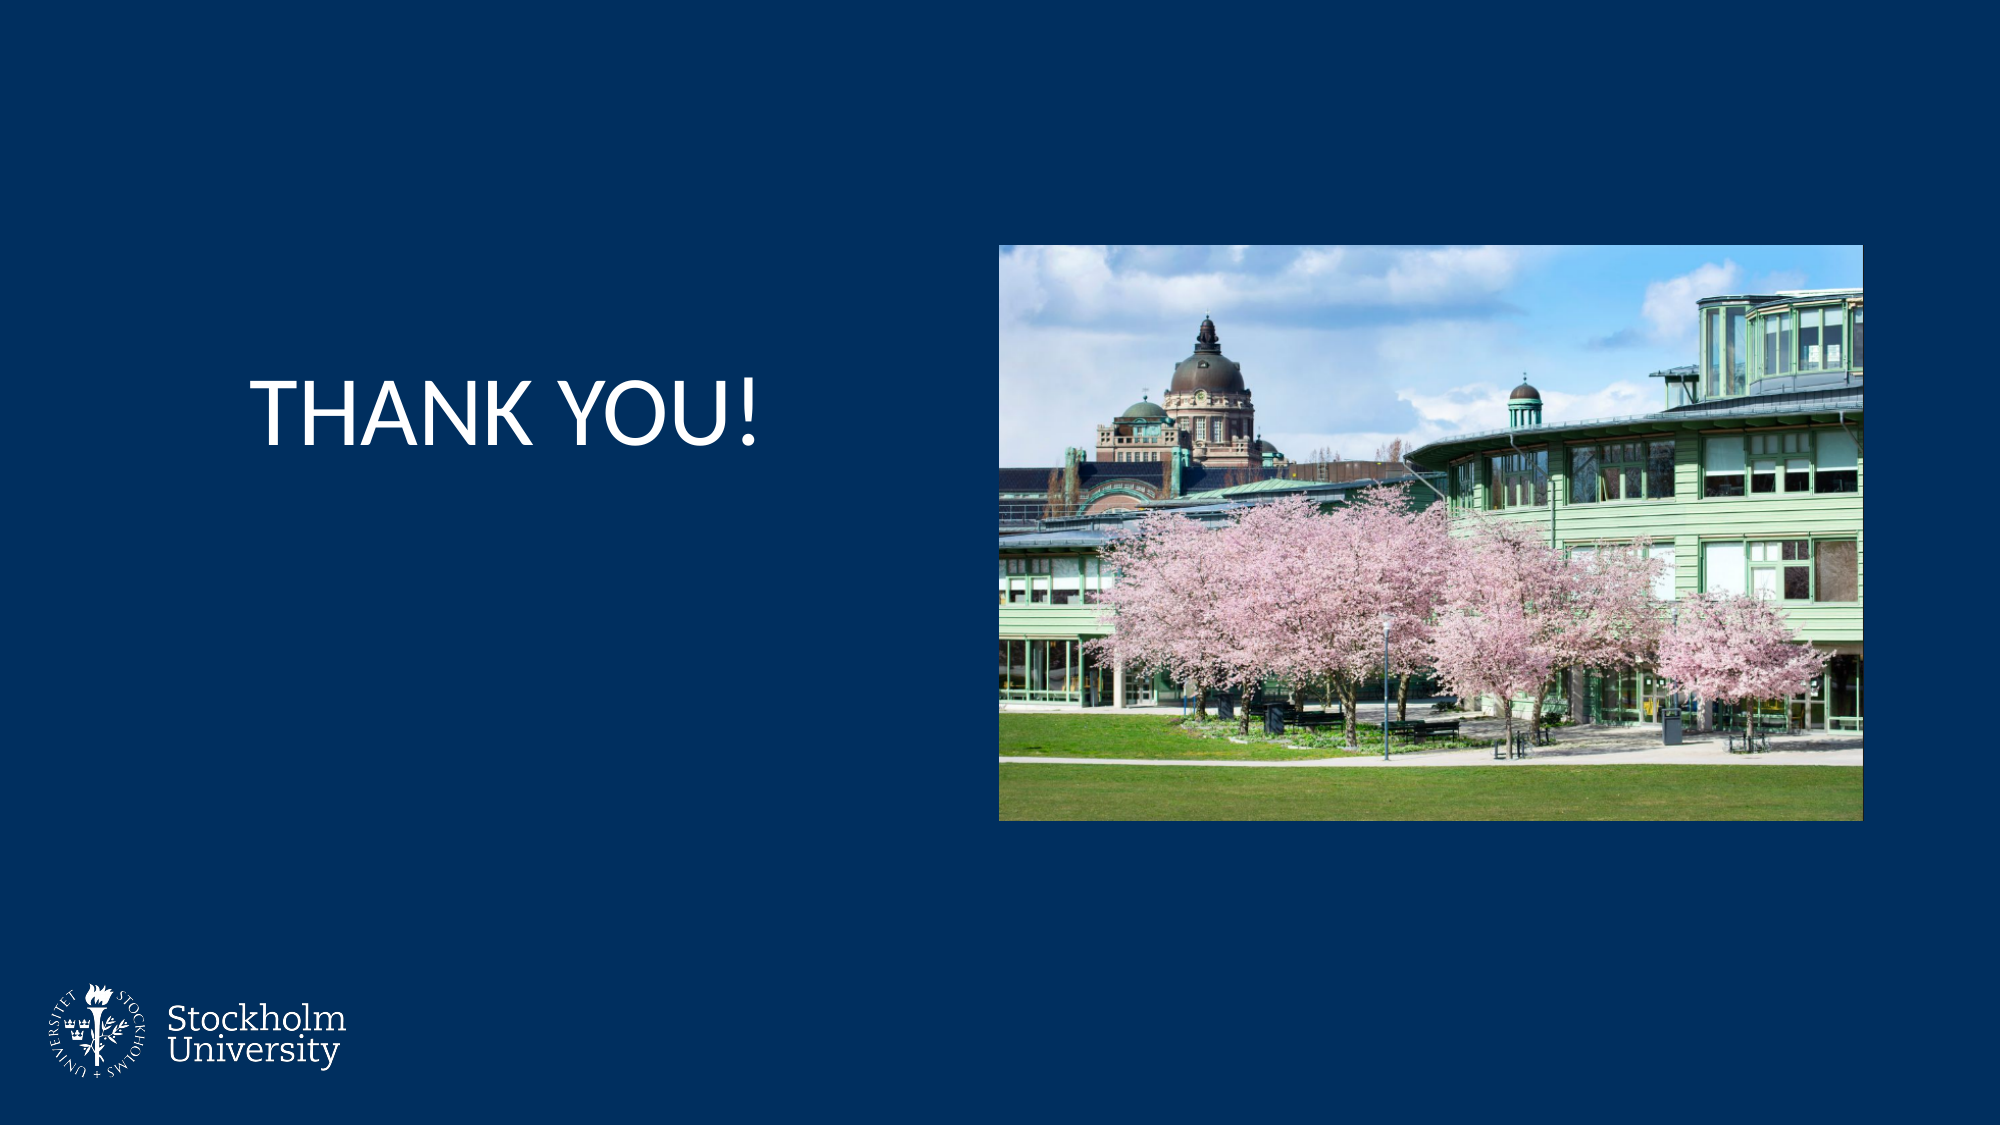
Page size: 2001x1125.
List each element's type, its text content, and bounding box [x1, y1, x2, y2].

text_box THANK YOU! [234, 338, 781, 473]
picture [999, 245, 1864, 822]
picture [47, 983, 346, 1078]
